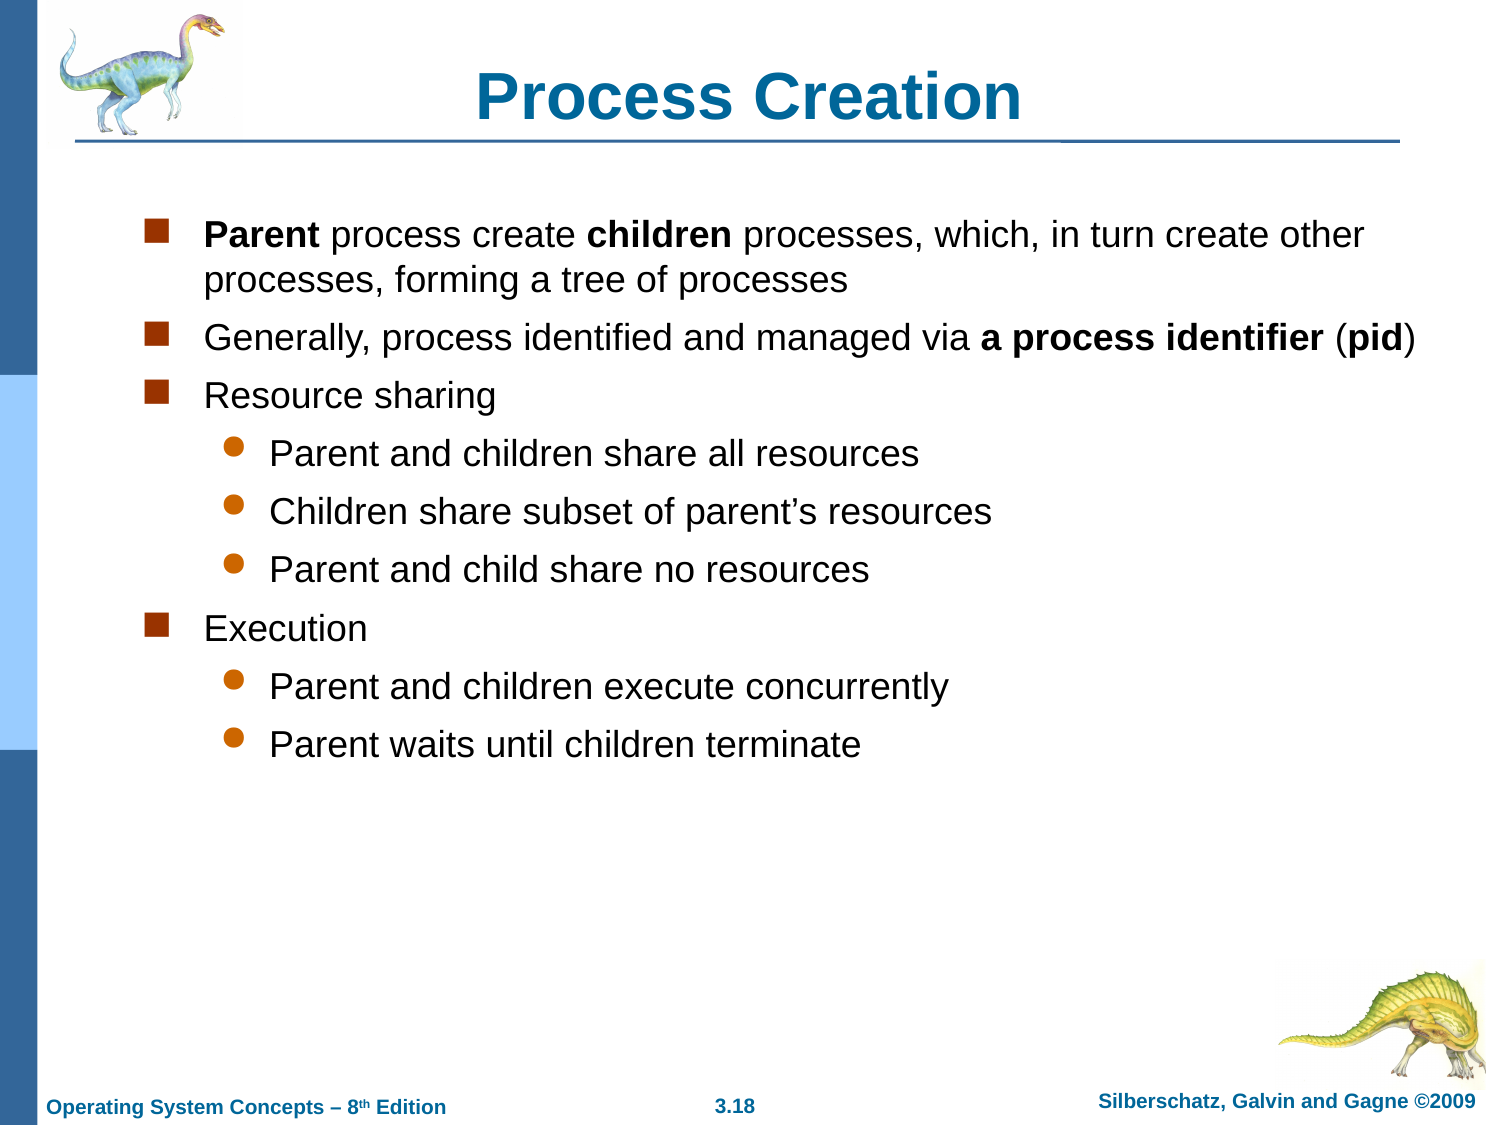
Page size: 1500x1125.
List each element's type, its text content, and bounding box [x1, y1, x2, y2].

title Process Creation [75, 45, 1425, 141]
list Parent process create children processes, which, in turn create other processes, forming a tree of processes Generally, process identified and managed via a process identifier (pid) Resource sharing Parent and children share all resources Children share subset of parent’s resources Parent and child share no resources Execution Parent and children execute concurrently Parent waits until children terminate [132, 202, 1483, 946]
picture [1275, 959, 1486, 1090]
picture [46, 0, 243, 149]
